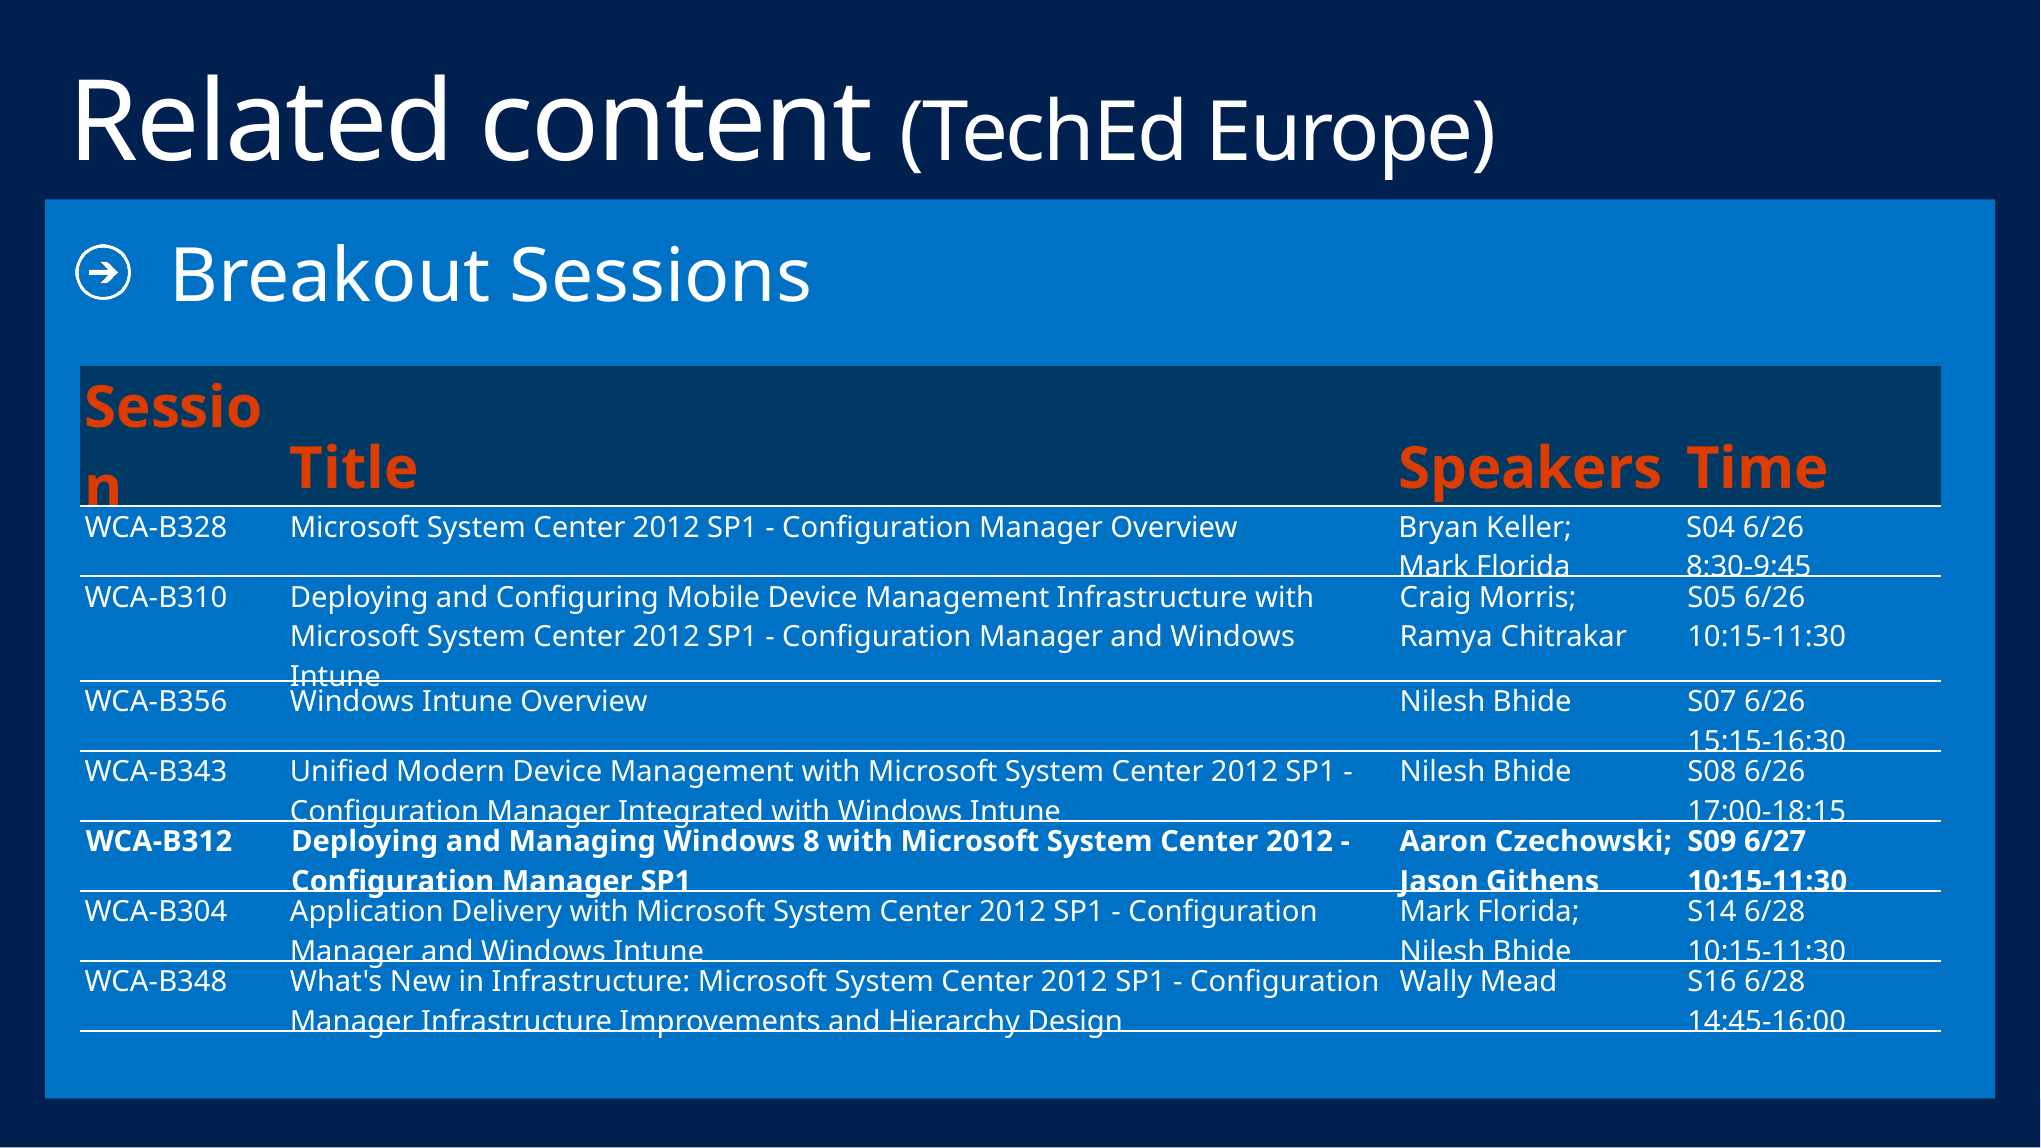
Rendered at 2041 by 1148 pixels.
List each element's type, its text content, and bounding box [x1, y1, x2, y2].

table_cell S08 6/26 17:00-18:15 [1681, 752, 1941, 820]
table_cell WCA-B348 [80, 962, 285, 1030]
table_cell Bryan Keller; Mark Florida [1394, 507, 1681, 575]
picture [75, 244, 131, 300]
table_cell Nilesh Bhide [1394, 682, 1681, 750]
table_header Time [1681, 366, 1941, 505]
table_header Title [285, 366, 1394, 505]
table_cell What's New in Infrastructure: Microsoft System Center 2012 SP1 - Configuration Manager Infrastructure Improvements and Hierarchy Design [285, 962, 1394, 1030]
title Related content (TechEd Europe) [46, 48, 1996, 198]
table_cell Microsoft System Center 2012 SP1 - Configuration Manager Overview [285, 507, 1394, 575]
table_cell Wally Mead [1394, 962, 1681, 1030]
table_cell Windows Intune Overview [285, 682, 1394, 750]
table_cell Application Delivery with Microsoft System Center 2012 SP1 - Configuration Manager and Windows Intune [285, 892, 1394, 960]
table_cell Aaron Czechowski; Jason Githens [1394, 822, 1681, 890]
table_cell WCA-B356 [80, 682, 285, 750]
table_cell Deploying and Managing Windows 8 with Microsoft System Center 2012 - Configuration Manager SP1 [285, 822, 1394, 890]
text_box Breakout Sessions [60, 229, 1995, 325]
table_cell Nilesh Bhide [1394, 752, 1681, 820]
table_cell Mark Florida; Nilesh Bhide [1394, 892, 1681, 960]
table_cell WCA-B343 [80, 752, 285, 820]
table_cell WCA-B310 [80, 577, 285, 680]
table_cell S04 6/26 8:30-9:45 [1681, 507, 1941, 575]
table_cell S09 6/27 10:15-11:30 [1681, 822, 1941, 890]
table_cell Deploying and Configuring Mobile Device Management Infrastructure with Microsoft System Center 2012 SP1 - Configuration Manager and Windows Intune [285, 577, 1394, 680]
text_box [0, 0, 2041, 1148]
table_cell WCA-B312 [80, 822, 285, 890]
table_header Speakers [1394, 366, 1681, 505]
text_box [46, 198, 1996, 1098]
table_cell Unified Modern Device Management with Microsoft System Center 2012 SP1 - Configuration Manager Integrated with Windows Intune [285, 752, 1394, 820]
table_cell Craig Morris; Ramya Chitrakar [1394, 577, 1681, 680]
table_cell S16 6/28 14:45-16:00 [1681, 962, 1941, 1030]
table_cell WCA-B328 [80, 507, 285, 575]
table_cell S07 6/26 15:15-16:30 [1681, 682, 1941, 750]
table_header Session [80, 366, 285, 505]
table_cell S05 6/26 10:15-11:30 [1681, 577, 1941, 680]
table_cell S14 6/28 10:15-11:30 [1681, 892, 1941, 960]
table_cell WCA-B304 [80, 892, 285, 960]
